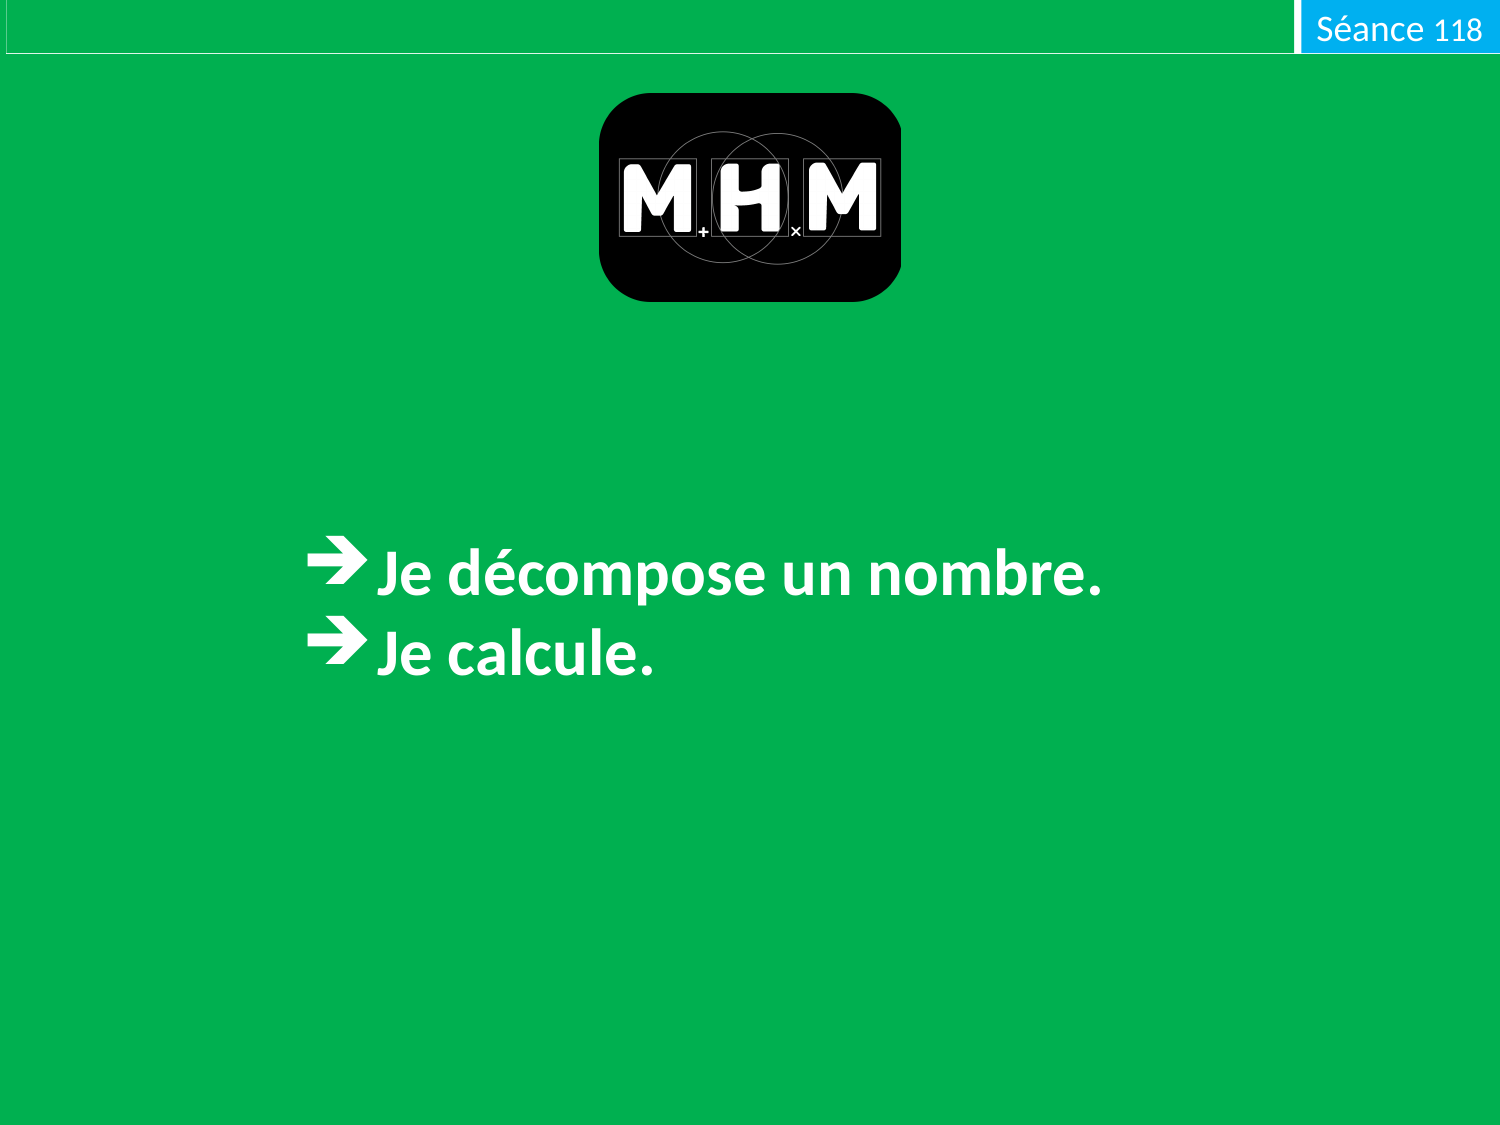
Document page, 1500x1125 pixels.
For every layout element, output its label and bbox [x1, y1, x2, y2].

text_box [0, 54, 1500, 1125]
